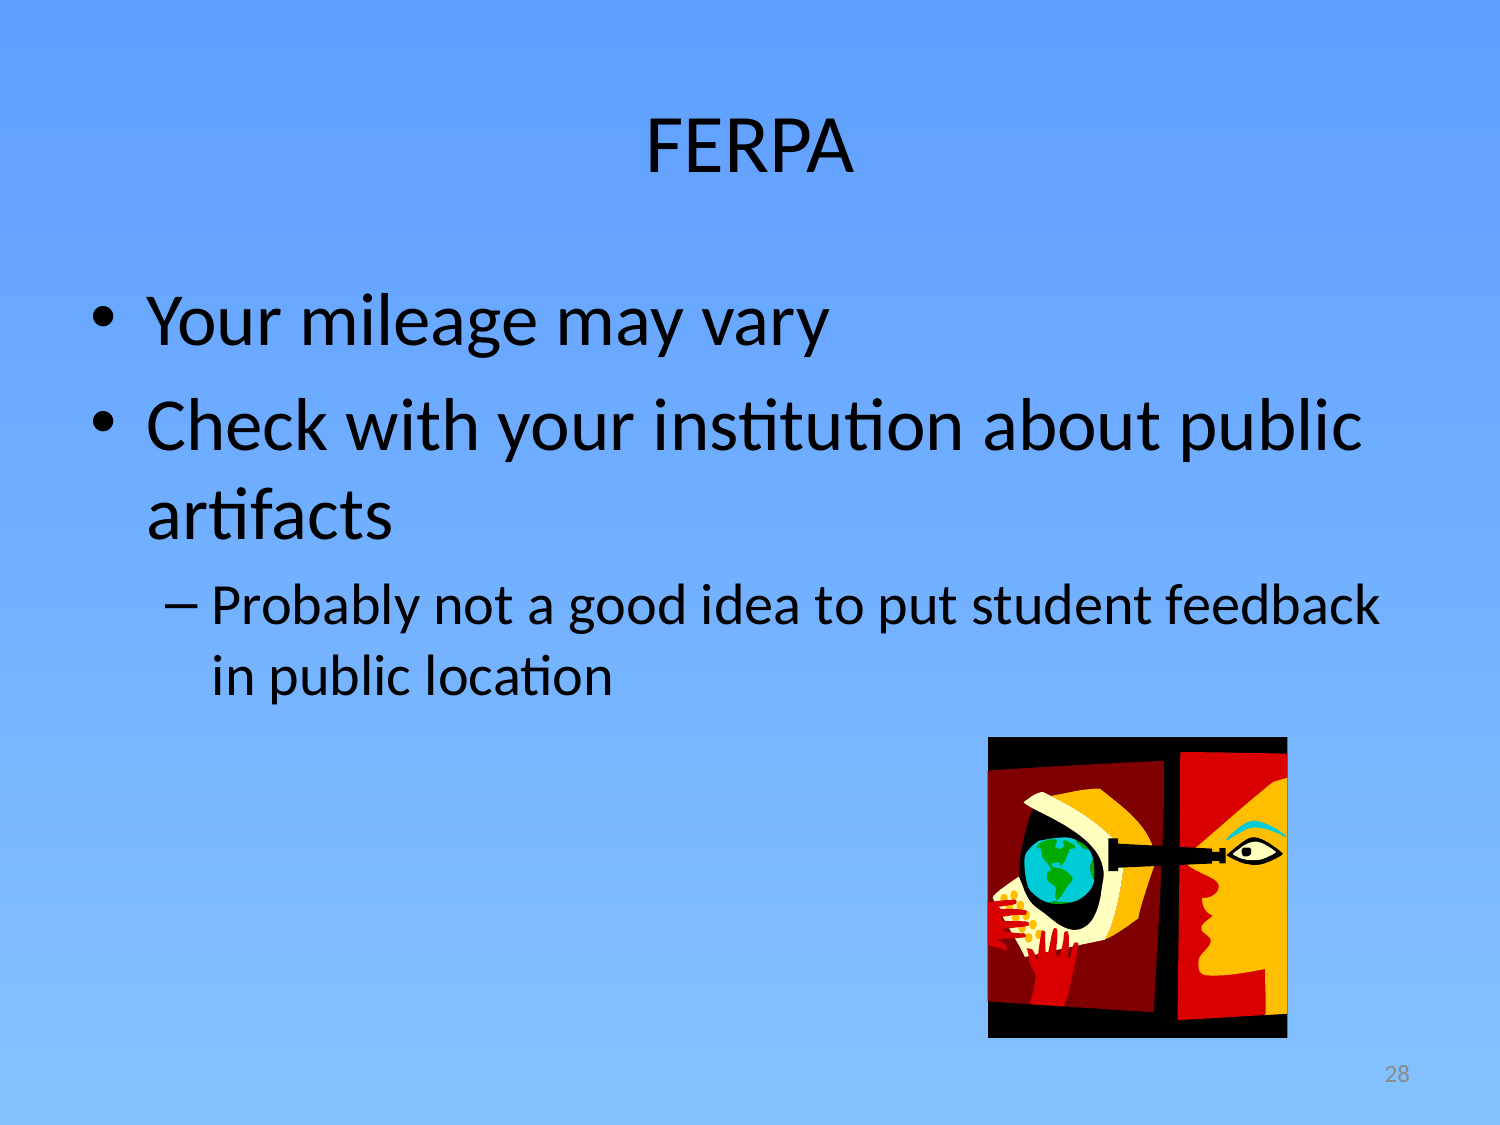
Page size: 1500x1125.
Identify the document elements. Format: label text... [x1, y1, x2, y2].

list Your mileage may vary Check with your institution about public artifacts Probably not a good idea to put student feedback in public location [74, 262, 1426, 1006]
slide_number 28 [1074, 1042, 1425, 1103]
title FERPA [74, 44, 1426, 233]
picture [987, 737, 1288, 1038]
